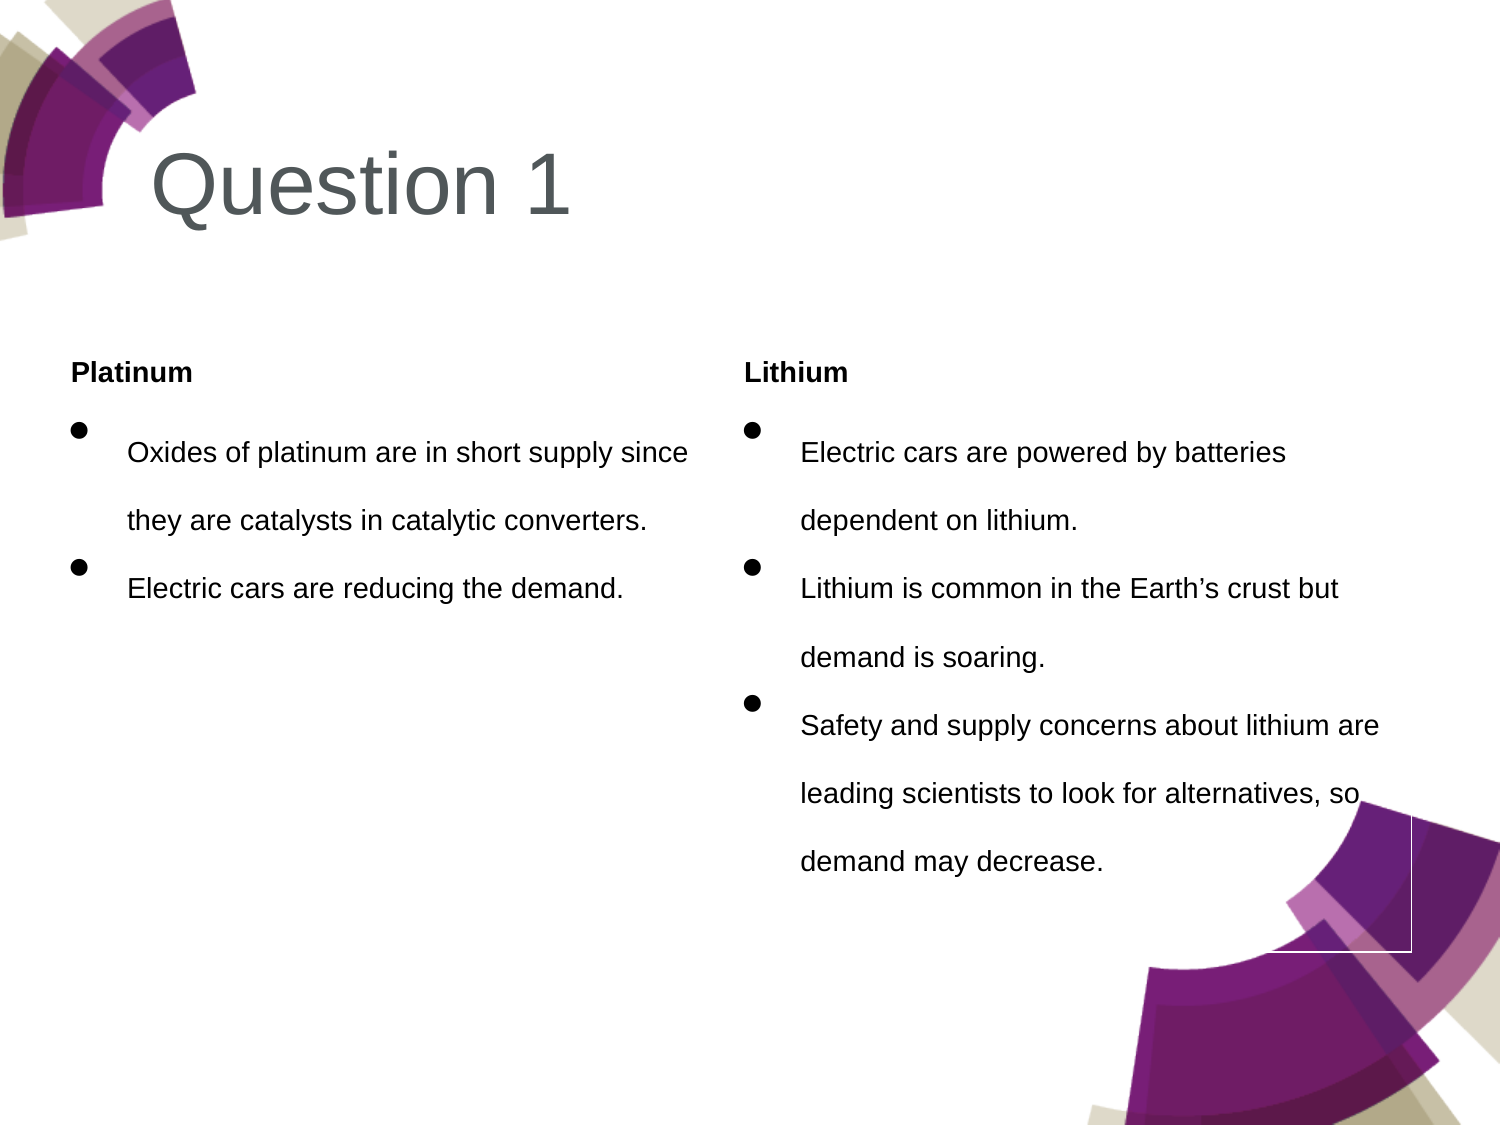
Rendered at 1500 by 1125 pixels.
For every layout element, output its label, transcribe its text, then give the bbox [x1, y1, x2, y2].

table_header Platinum [66, 315, 737, 394]
table_header Lithium [739, 315, 1411, 394]
list Question 1 [135, 119, 1282, 297]
picture [0, 0, 1500, 1125]
table_cell Oxides of platinum are in short supply since they are catalysts in catalytic converters. Electric cars are reducing the demand. [66, 395, 737, 951]
table_cell Electric cars are powered by batteries dependent on lithium. Lithium is common in the Earth’s crust but demand is soaring. Safety and supply concerns about lithium are leading scientists to look for alternatives, so demand may decrease. [739, 395, 1411, 951]
